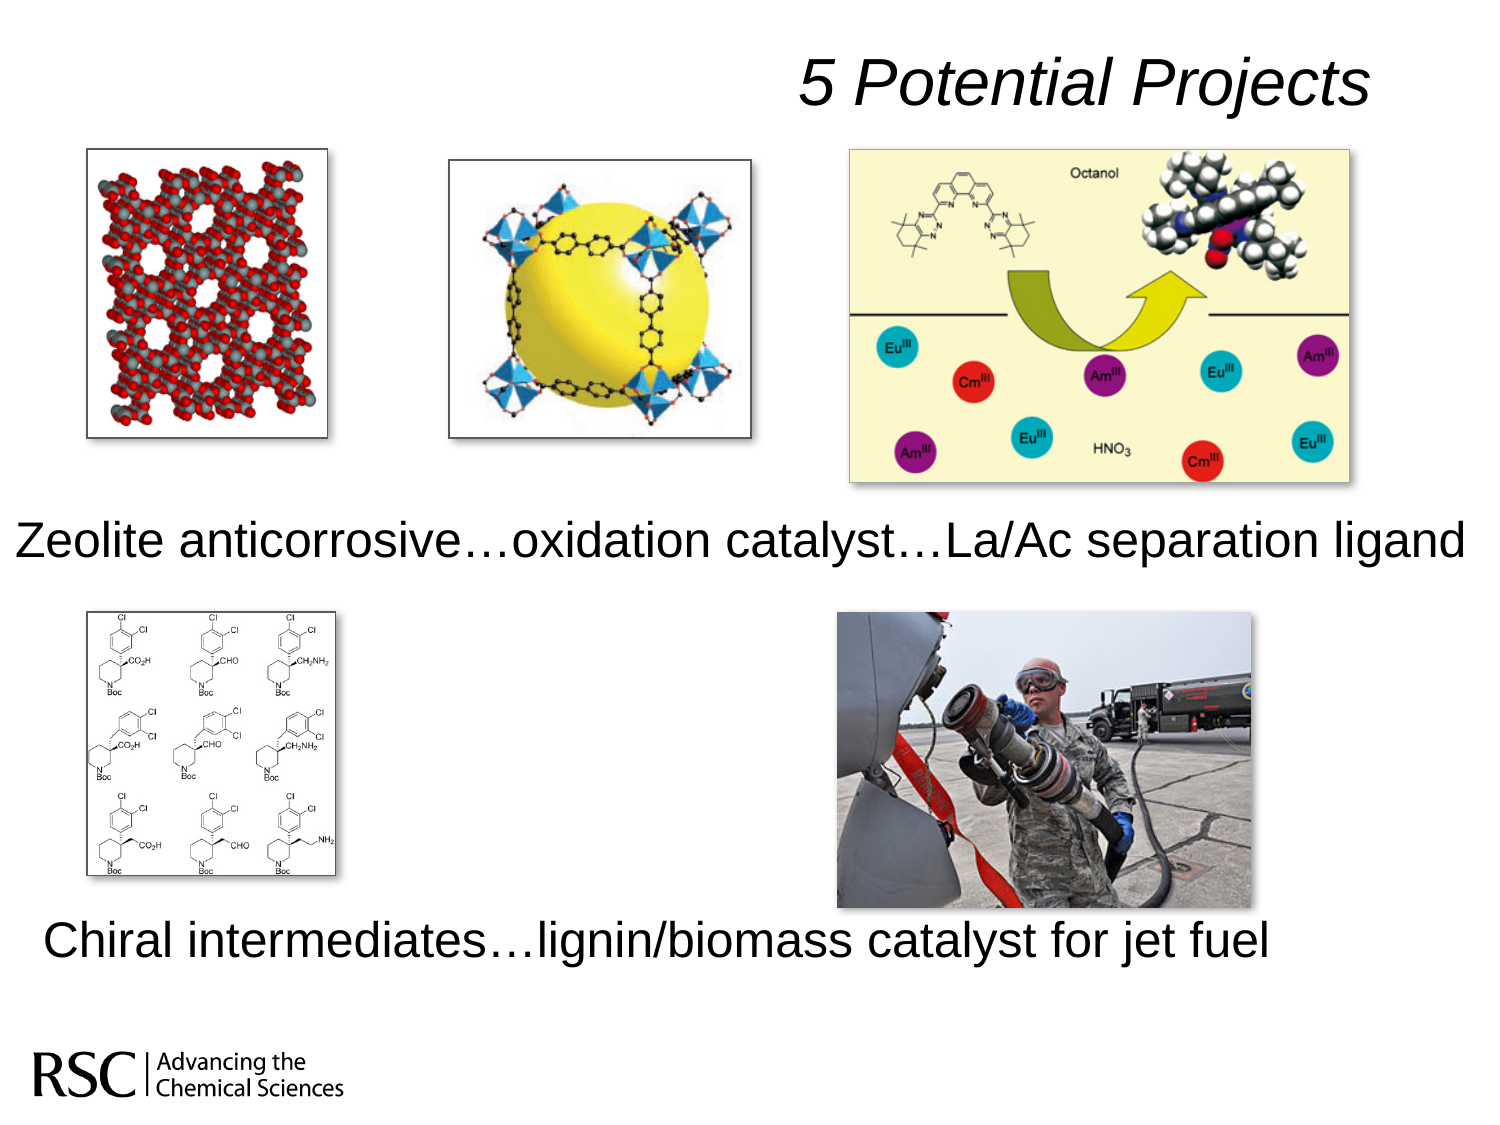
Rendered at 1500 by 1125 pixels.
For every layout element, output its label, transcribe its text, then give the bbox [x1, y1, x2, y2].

picture [449, 160, 751, 438]
picture [849, 149, 1351, 484]
list Zeolite anticorrosive…oxidation catalyst…La/Ac separation ligand Chiral intermediates…lignin/biomass catalyst for jet fuel [0, 499, 1500, 973]
picture [87, 149, 327, 438]
title 5 Potential Projects [111, 30, 1388, 162]
picture [87, 612, 335, 876]
picture [837, 612, 1251, 909]
